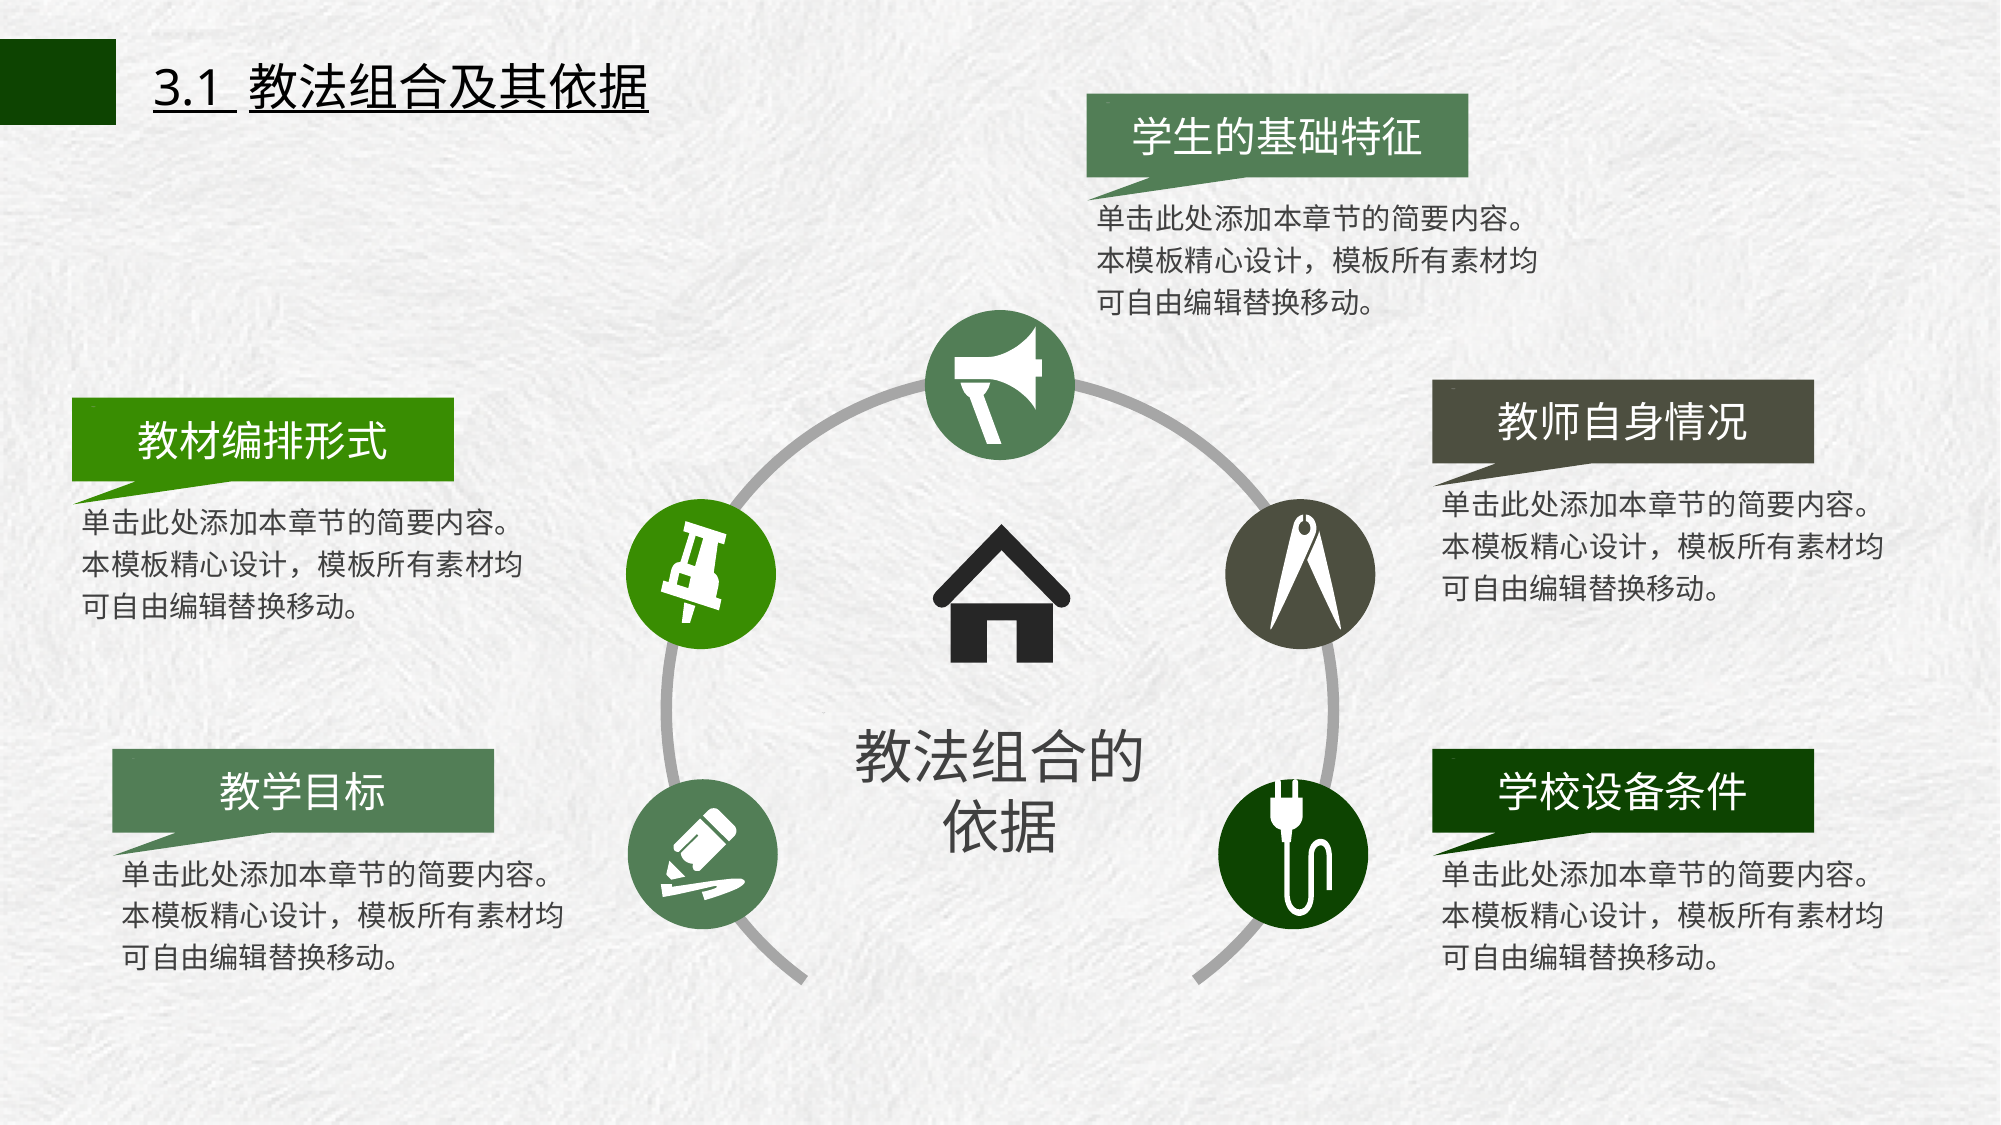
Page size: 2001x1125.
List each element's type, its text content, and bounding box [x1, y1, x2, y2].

text_box [702, 808, 737, 842]
text_box [660, 878, 745, 901]
text_box 单击此处添加本章节的简要内容。本模板精心设计，模板所有素材均可自由编辑替换移动。 [1427, 841, 1900, 982]
text_box 教师自身情况 [1451, 388, 1795, 454]
text_box [681, 602, 696, 623]
text_box [673, 818, 727, 871]
text_box [1270, 779, 1332, 916]
text_box 教学目标 [131, 758, 475, 823]
text_box [729, 378, 924, 510]
text_box [624, 498, 778, 651]
text_box 学校设备条件 [1451, 758, 1795, 823]
text_box [954, 326, 1042, 410]
text_box [1318, 643, 1341, 788]
text_box [660, 521, 727, 611]
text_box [1270, 514, 1341, 630]
text_box 教法组合的依据 [821, 712, 1178, 868]
text_box [111, 747, 496, 857]
text_box [666, 860, 686, 880]
text_box 单击此处添加本章节的简要内容。本模板精心设计，模板所有素材均可自由编辑替换移动。 [1427, 472, 1900, 613]
text_box [1224, 498, 1377, 651]
text_box [1217, 778, 1370, 931]
text_box [659, 643, 681, 786]
text_box [1190, 919, 1264, 987]
text_box [71, 396, 455, 506]
text_box [1085, 92, 1470, 202]
text_box [1431, 747, 1816, 857]
text_box 学生的基础特征 [1106, 102, 1449, 168]
picture [0, 0, 2001, 1125]
text_box 单击此处添加本章节的简要内容。本模板精心设计，模板所有素材均可自由编辑替换移动。 [66, 490, 540, 631]
text_box 教材编排形式 [91, 406, 435, 472]
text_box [931, 524, 1072, 663]
text_box 单击此处添加本章节的简要内容。本模板精心设计，模板所有素材均可自由编辑替换移动。 [1081, 186, 1554, 327]
text_box [626, 778, 779, 931]
text_box [923, 309, 1076, 462]
text_box [735, 917, 810, 987]
text_box [1076, 378, 1271, 510]
text_box [960, 382, 1002, 444]
text_box [1431, 378, 1816, 488]
text_box [0, 39, 116, 125]
text_box 3.1 教法组合及其依据 [138, 48, 671, 124]
text_box 单击此处添加本章节的简要内容。本模板精心设计，模板所有素材均可自由编辑替换移动。 [107, 841, 580, 982]
